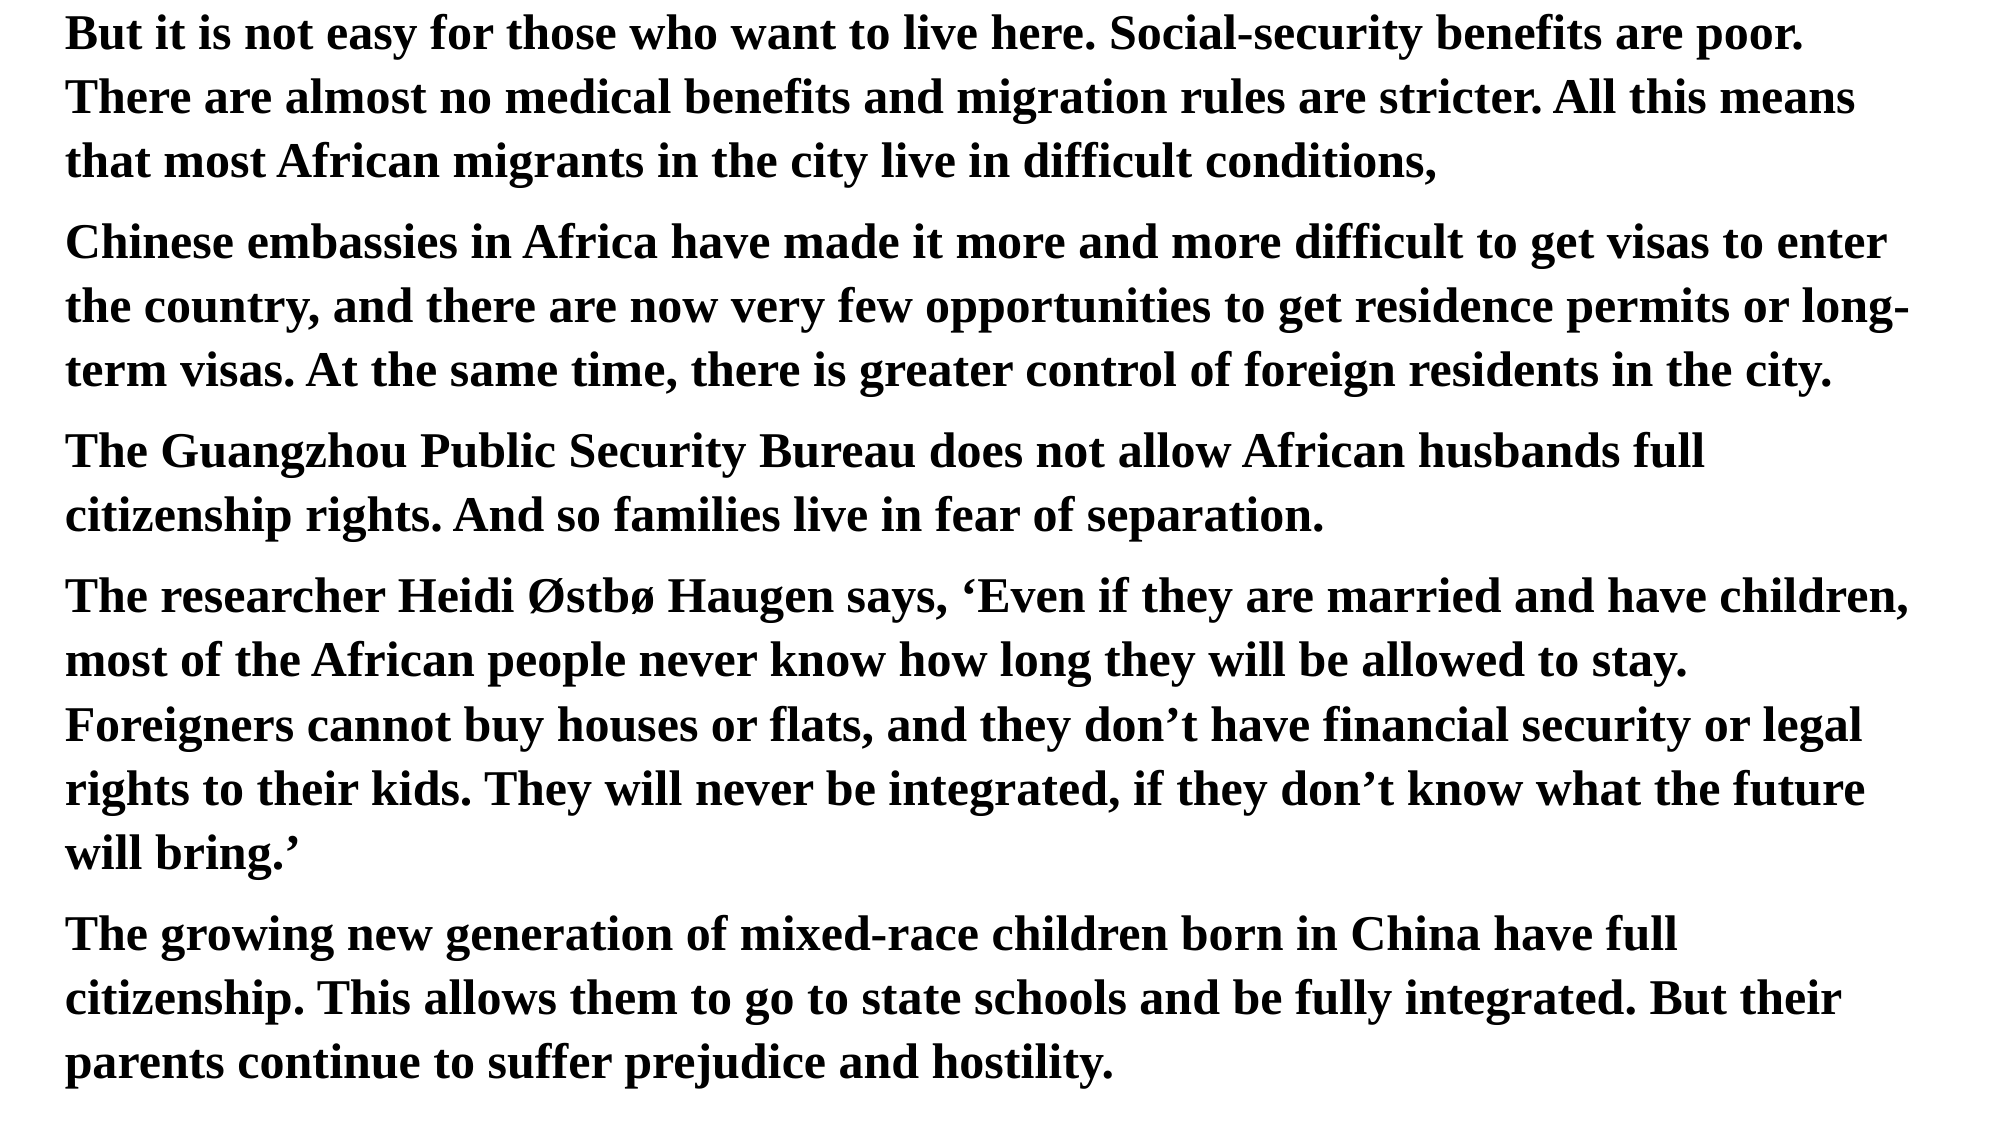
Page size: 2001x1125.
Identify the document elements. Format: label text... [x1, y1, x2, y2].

text_box But it is not easy for those who want to live here. Social-security benefits are poor. There are almost no medical benefits and migration rules are stricter. All this means that most African migrants in the city live in difficult conditions, Chinese embassies in Africa have made it more and more difficult to get visas to enter the country, and there are now very few opportunities to get residence permits or long-term visas. At the same time, there is greater control of foreign residents in the city. The Guangzhou Public Security Bureau does not allow African husbands full citizenship rights. And so families live in fear of separation. The researcher Heidi Østbø Haugen says, ‘Even if they are married and have children, most of the African people never know how long they will be allowed to stay. Foreigners cannot buy houses or flats, and they don’t have financial security or legal rights to their kids. They will never be integrated, if they don’t know what the future will bring.’ The growing new generation of mixed-race children born in China have full citizenship. This allows them to go to state schools and be fully integrated. But their parents continue to suffer prejudice and hostility. [49, 0, 1937, 1097]
